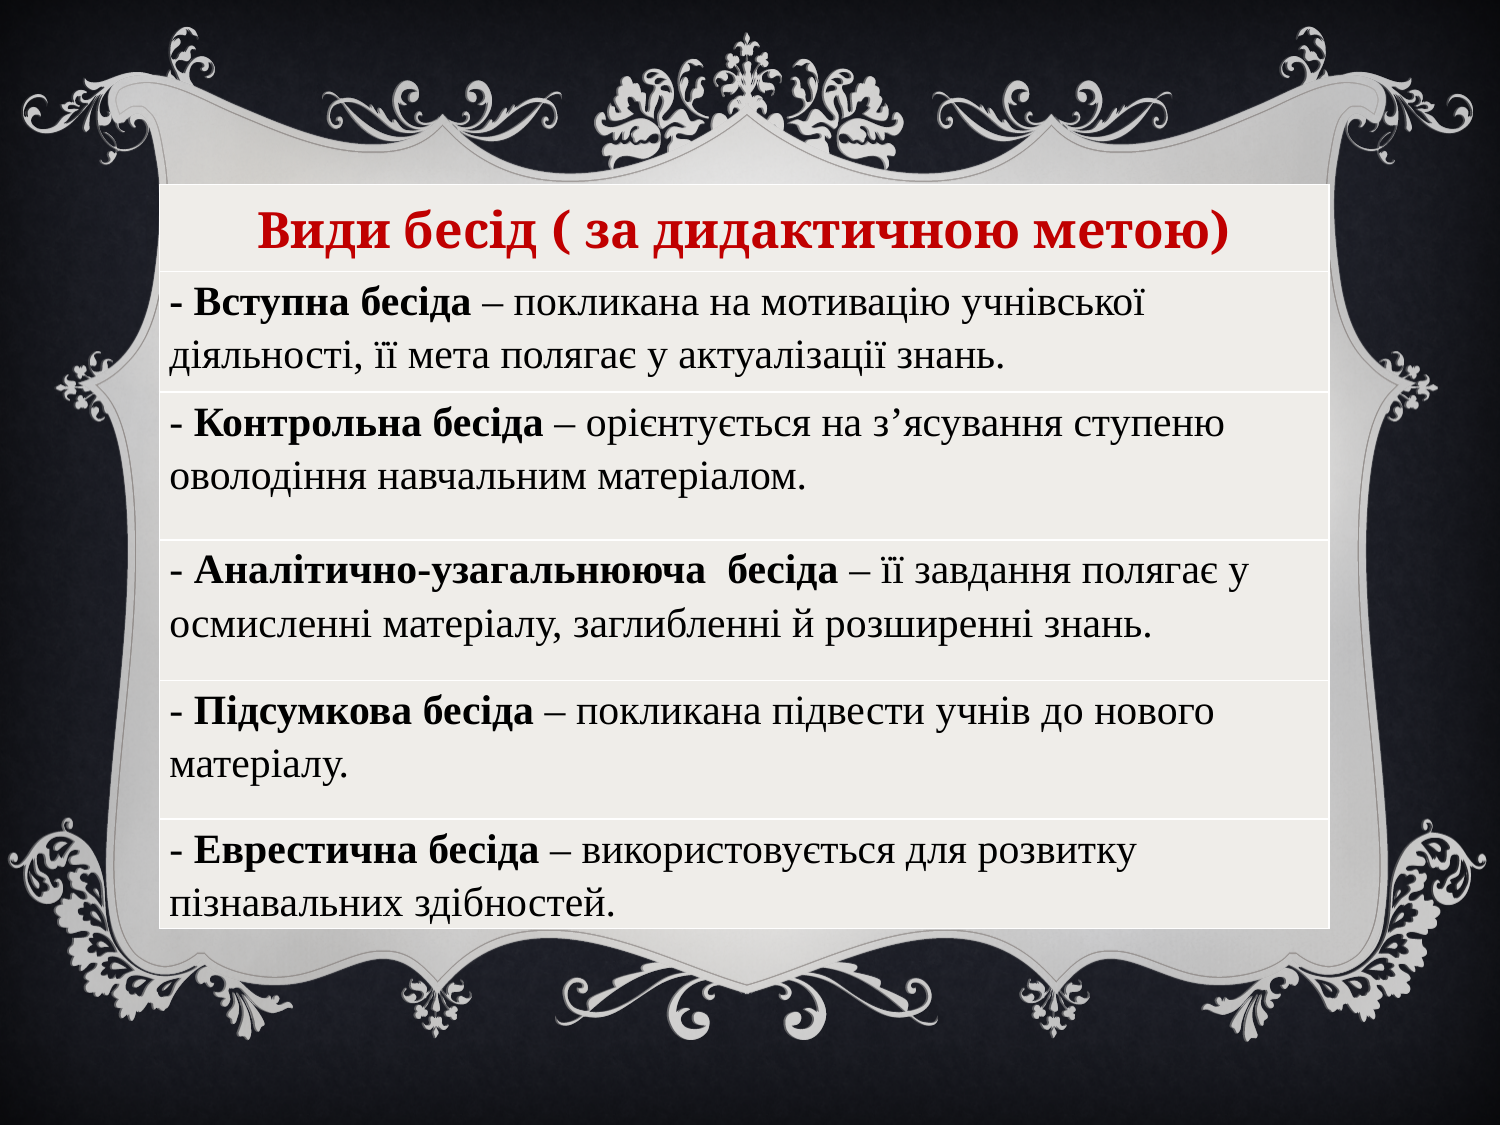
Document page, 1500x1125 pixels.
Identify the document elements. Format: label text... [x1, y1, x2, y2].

picture [0, 419, 1500, 1125]
text_box [224, 387, 1500, 463]
picture [241, 833, 931, 894]
table_header Види бесід ( за дидактичною метою) [160, 185, 1328, 271]
table_cell - Аналітично-узагальнююча бесіда – її завдання полягає у осмисленні матеріалу, заглибленні й розширенні знань. [160, 541, 1328, 680]
table_cell - Контрольна бесіда – орієнтується на з’ясування ступеню оволодіння навчальним матеріалом. [160, 393, 1328, 539]
picture [0, 0, 1500, 265]
table_cell - Вступна бесіда – покликана на мотивацію учнівської діяльності, її мета полягає у актуалізації знань. [160, 272, 1328, 391]
table_cell - Підсумкова бесіда – покликана підвести учнів до нового матеріалу. [160, 681, 1328, 818]
picture [569, 476, 931, 679]
table_cell - Еврестична бесіда – використовується для розвитку пізнавальних здібностей. [160, 820, 1328, 928]
